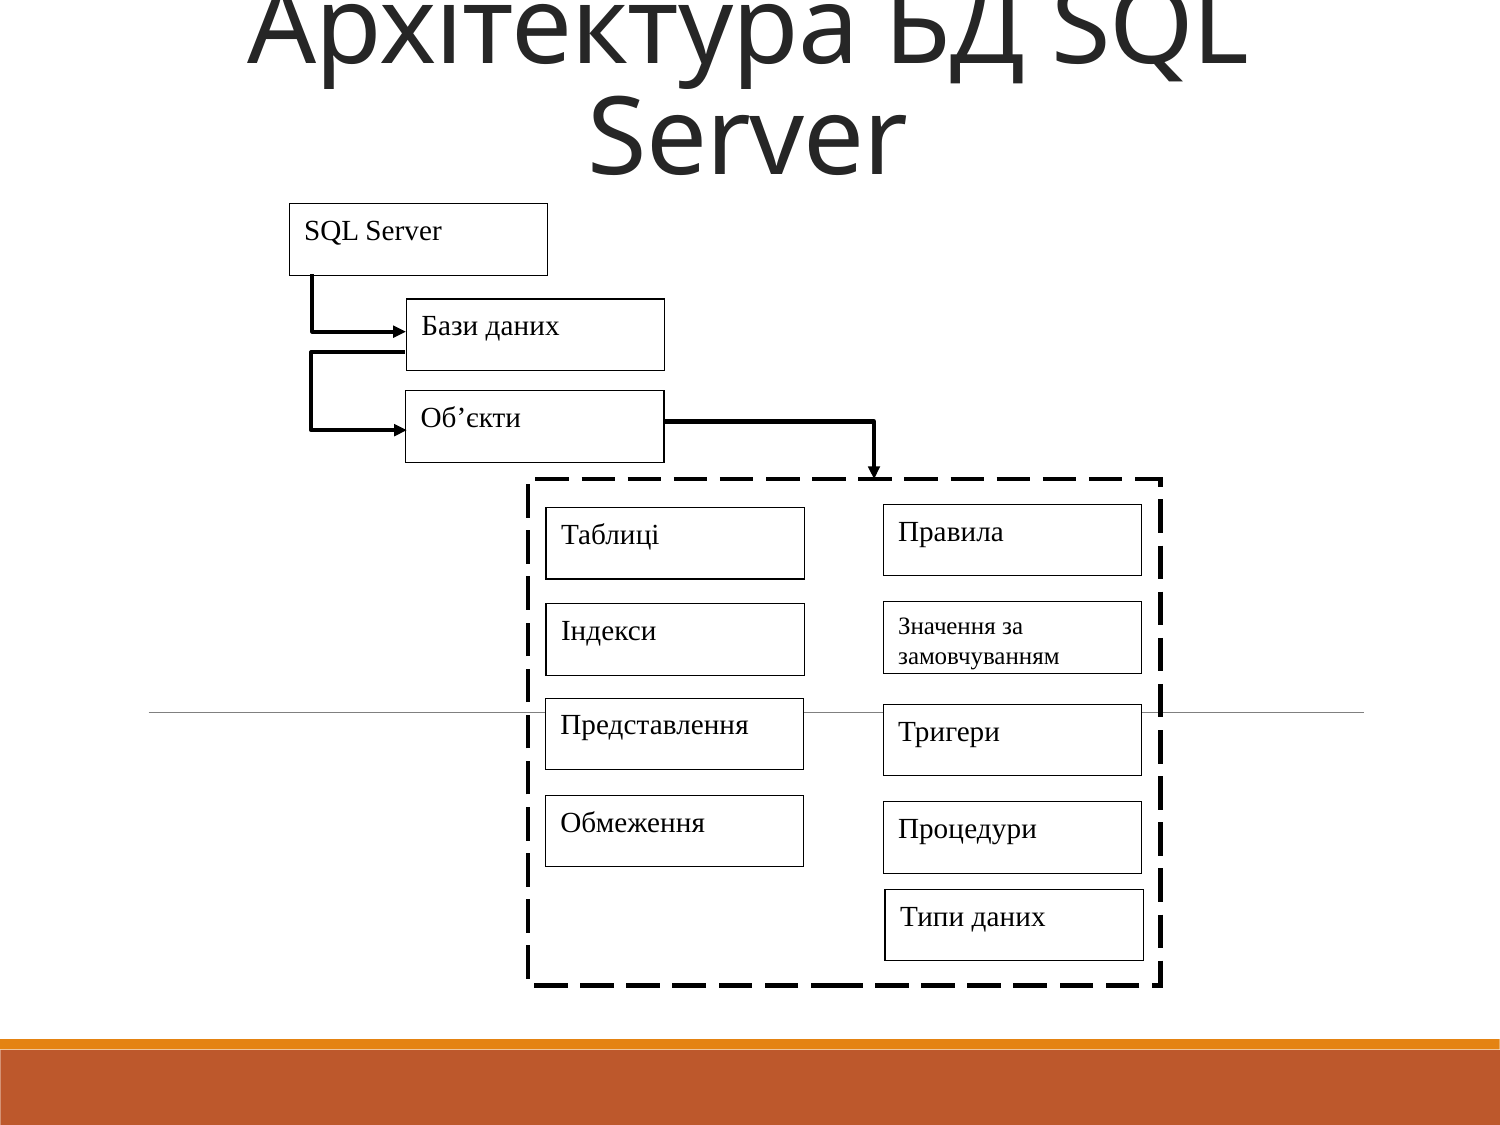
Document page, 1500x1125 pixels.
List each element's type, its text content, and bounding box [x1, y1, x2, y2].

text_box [288, 203, 1162, 987]
title Архітектура БД SQL Server [112, 90, 1385, 204]
